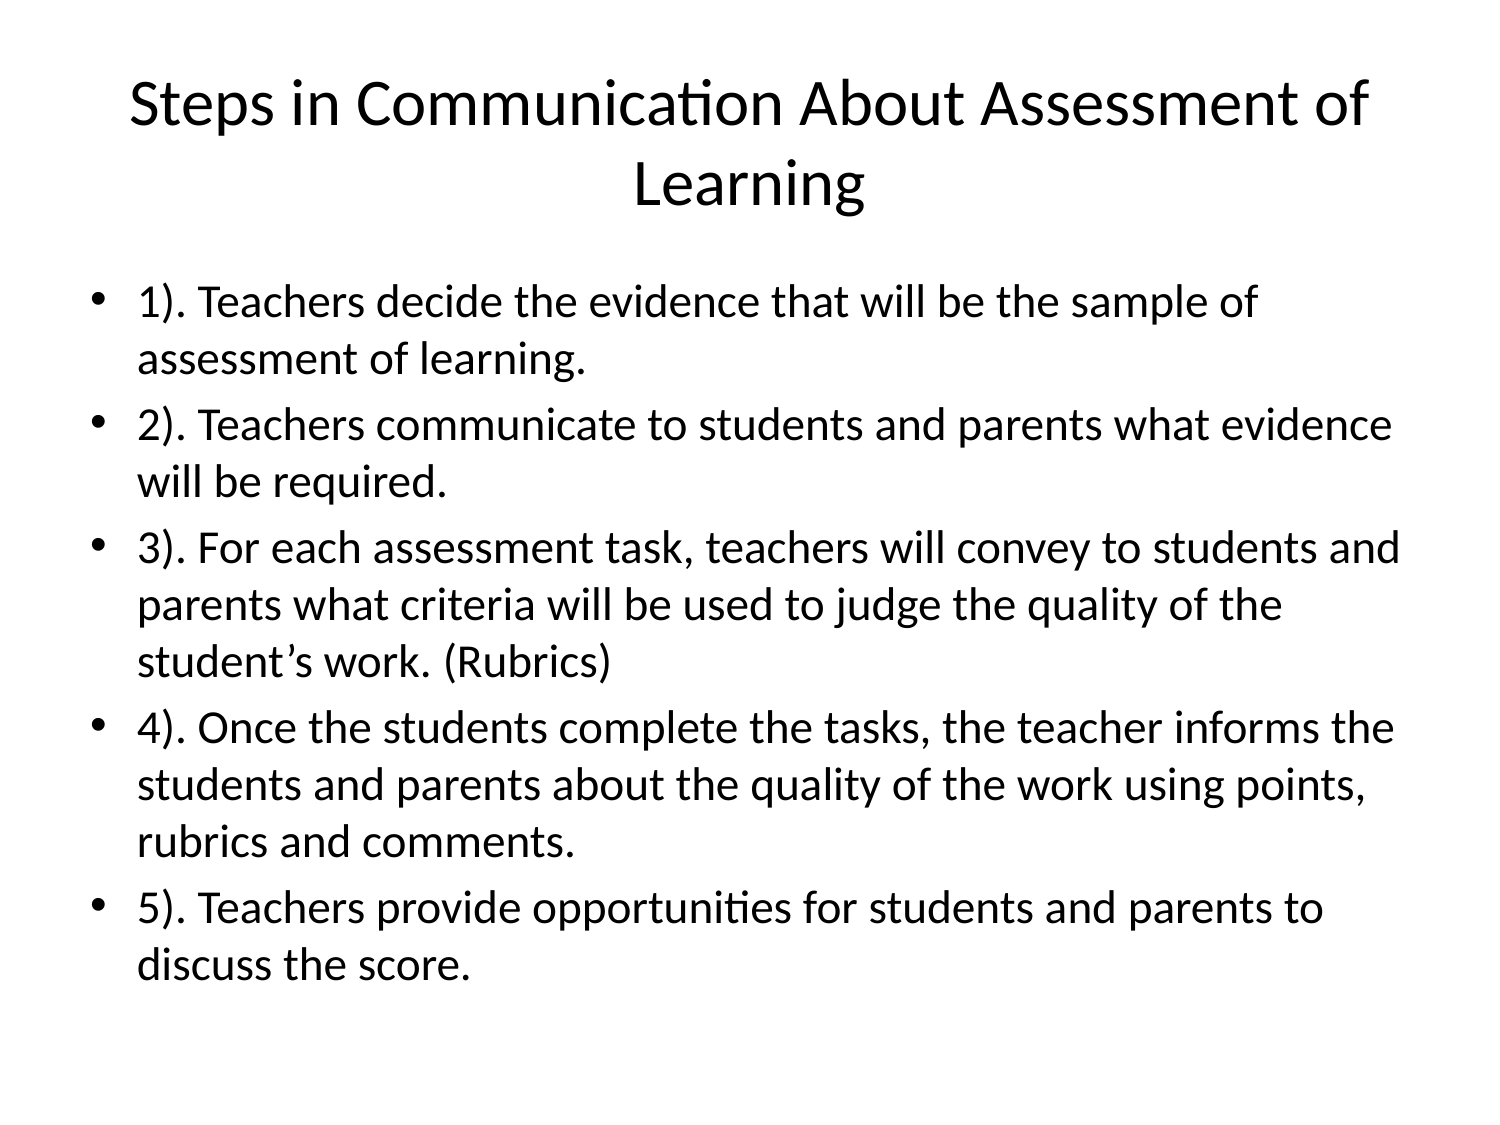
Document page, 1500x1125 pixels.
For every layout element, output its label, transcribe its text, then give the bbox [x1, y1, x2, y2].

title Steps in Communication About Assessment of Learning [75, 45, 1425, 233]
list 1). Teachers decide the evidence that will be the sample of assessment of learning. 2). Teachers communicate to students and parents what evidence will be required. 3). For each assessment task, teachers will convey to students and parents what criteria will be used to judge the quality of the student’s work. (Rubrics) 4). Once the students complete the tasks, the teacher informs the students and parents about the quality of the work using points, rubrics and comments. 5). Teachers provide opportunities for students and parents to discuss the score. [75, 262, 1425, 1005]
